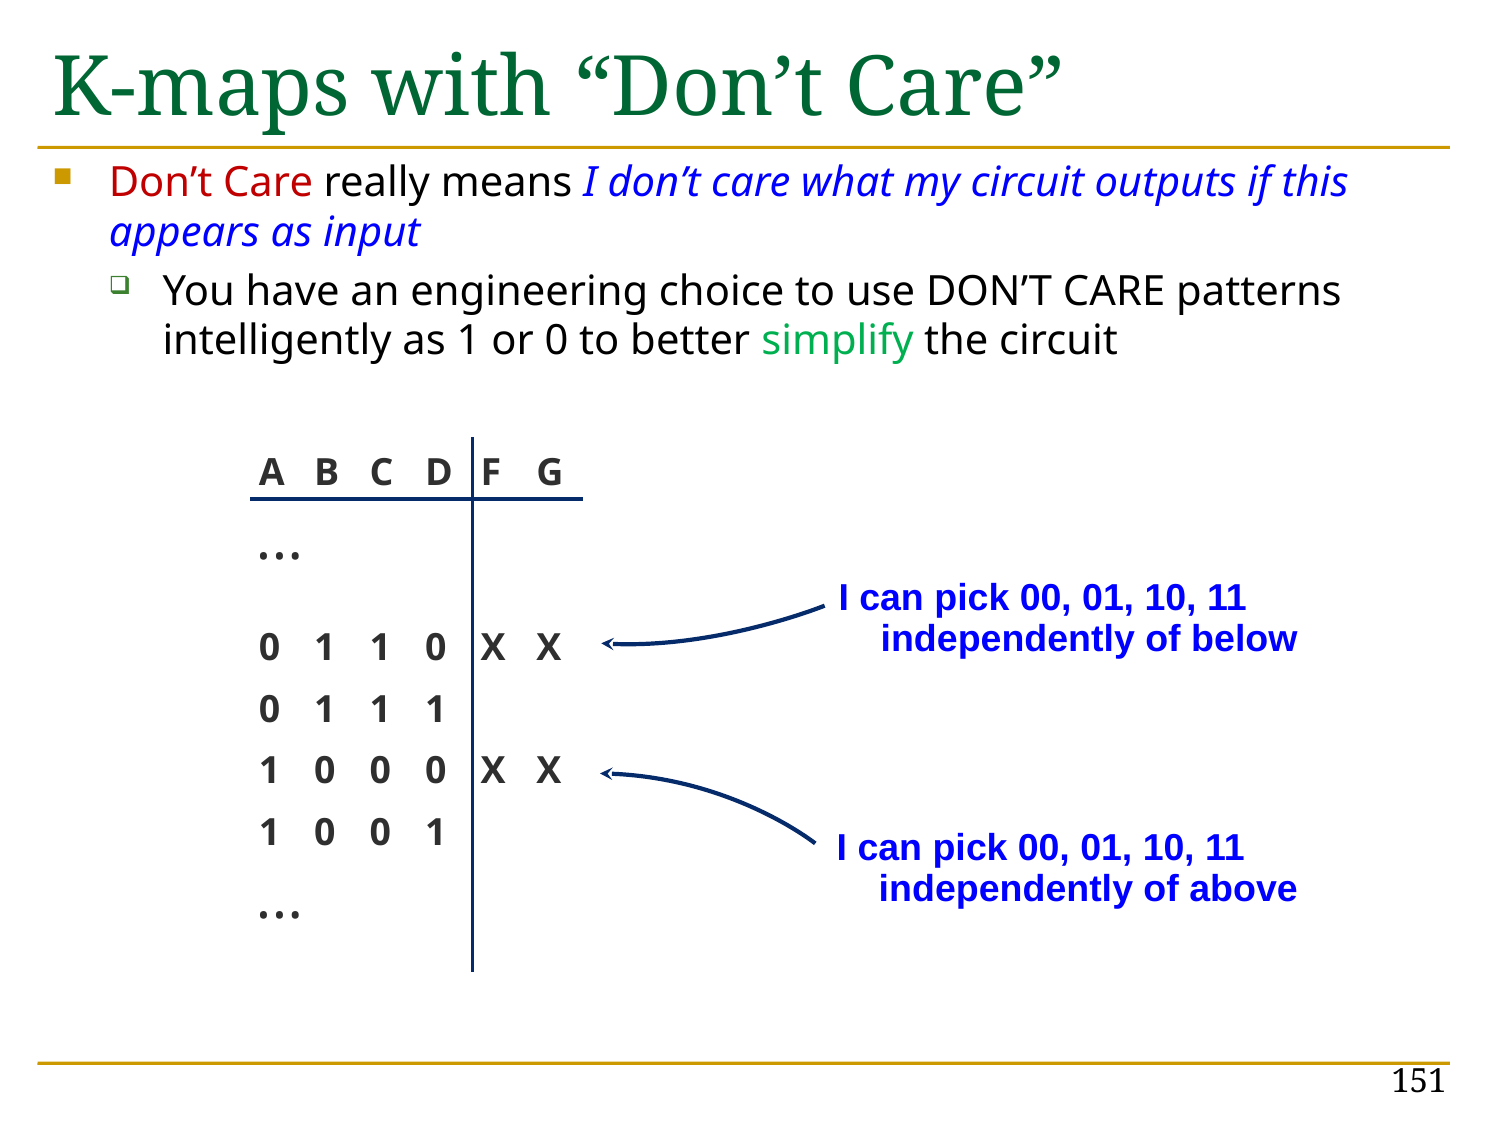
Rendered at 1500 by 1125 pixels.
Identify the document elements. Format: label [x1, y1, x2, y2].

slide_number [1111, 1036, 1462, 1112]
table_header [250, 437, 471, 497]
text_box [600, 767, 816, 844]
table_header [474, 437, 583, 497]
list [37, 147, 1450, 1007]
text_box [821, 819, 1313, 918]
text_box [601, 570, 1314, 668]
title [37, 24, 1450, 147]
table_cell [250, 501, 471, 972]
table_cell [474, 501, 583, 972]
